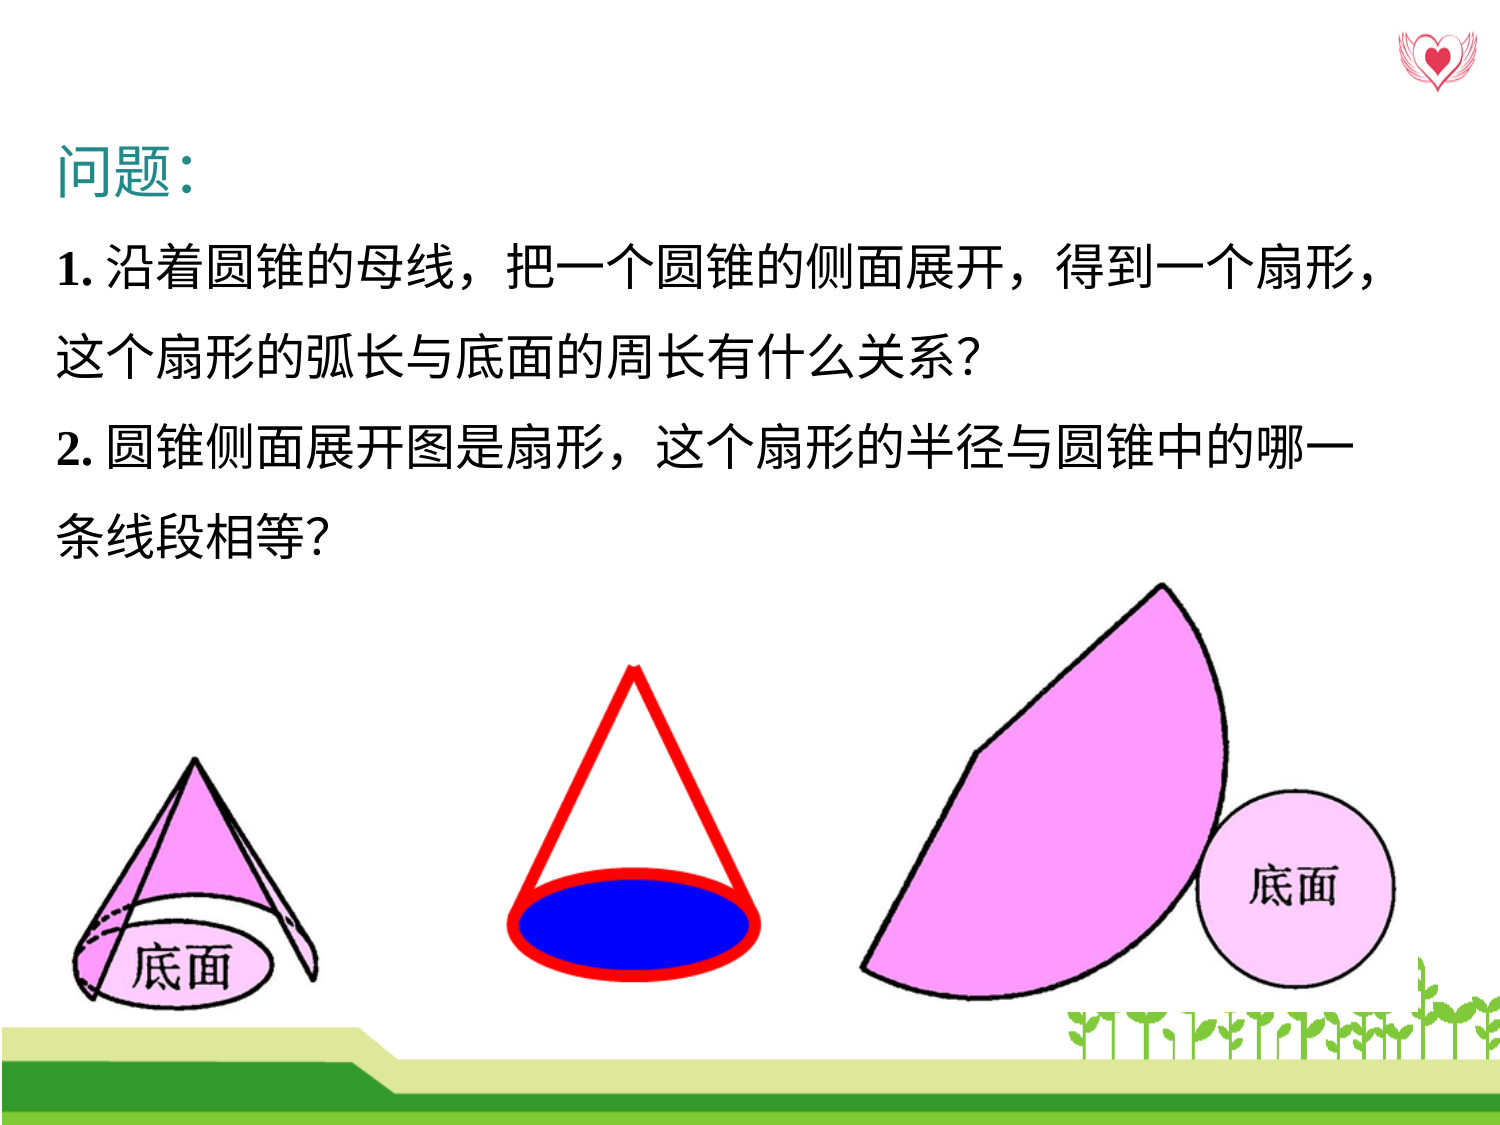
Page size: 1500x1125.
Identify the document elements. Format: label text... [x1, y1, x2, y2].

text_box 问题： 1.沿着圆锥的母线，把一个圆锥的侧面展开，得到一个扇形，这个扇形的弧长与底面的周长有什么关系？ 2.圆锥侧面展开图是扇形，这个扇形的半径与圆锥中的哪一条线段相等？ [41, 92, 1406, 560]
picture [0, 1, 1500, 1125]
